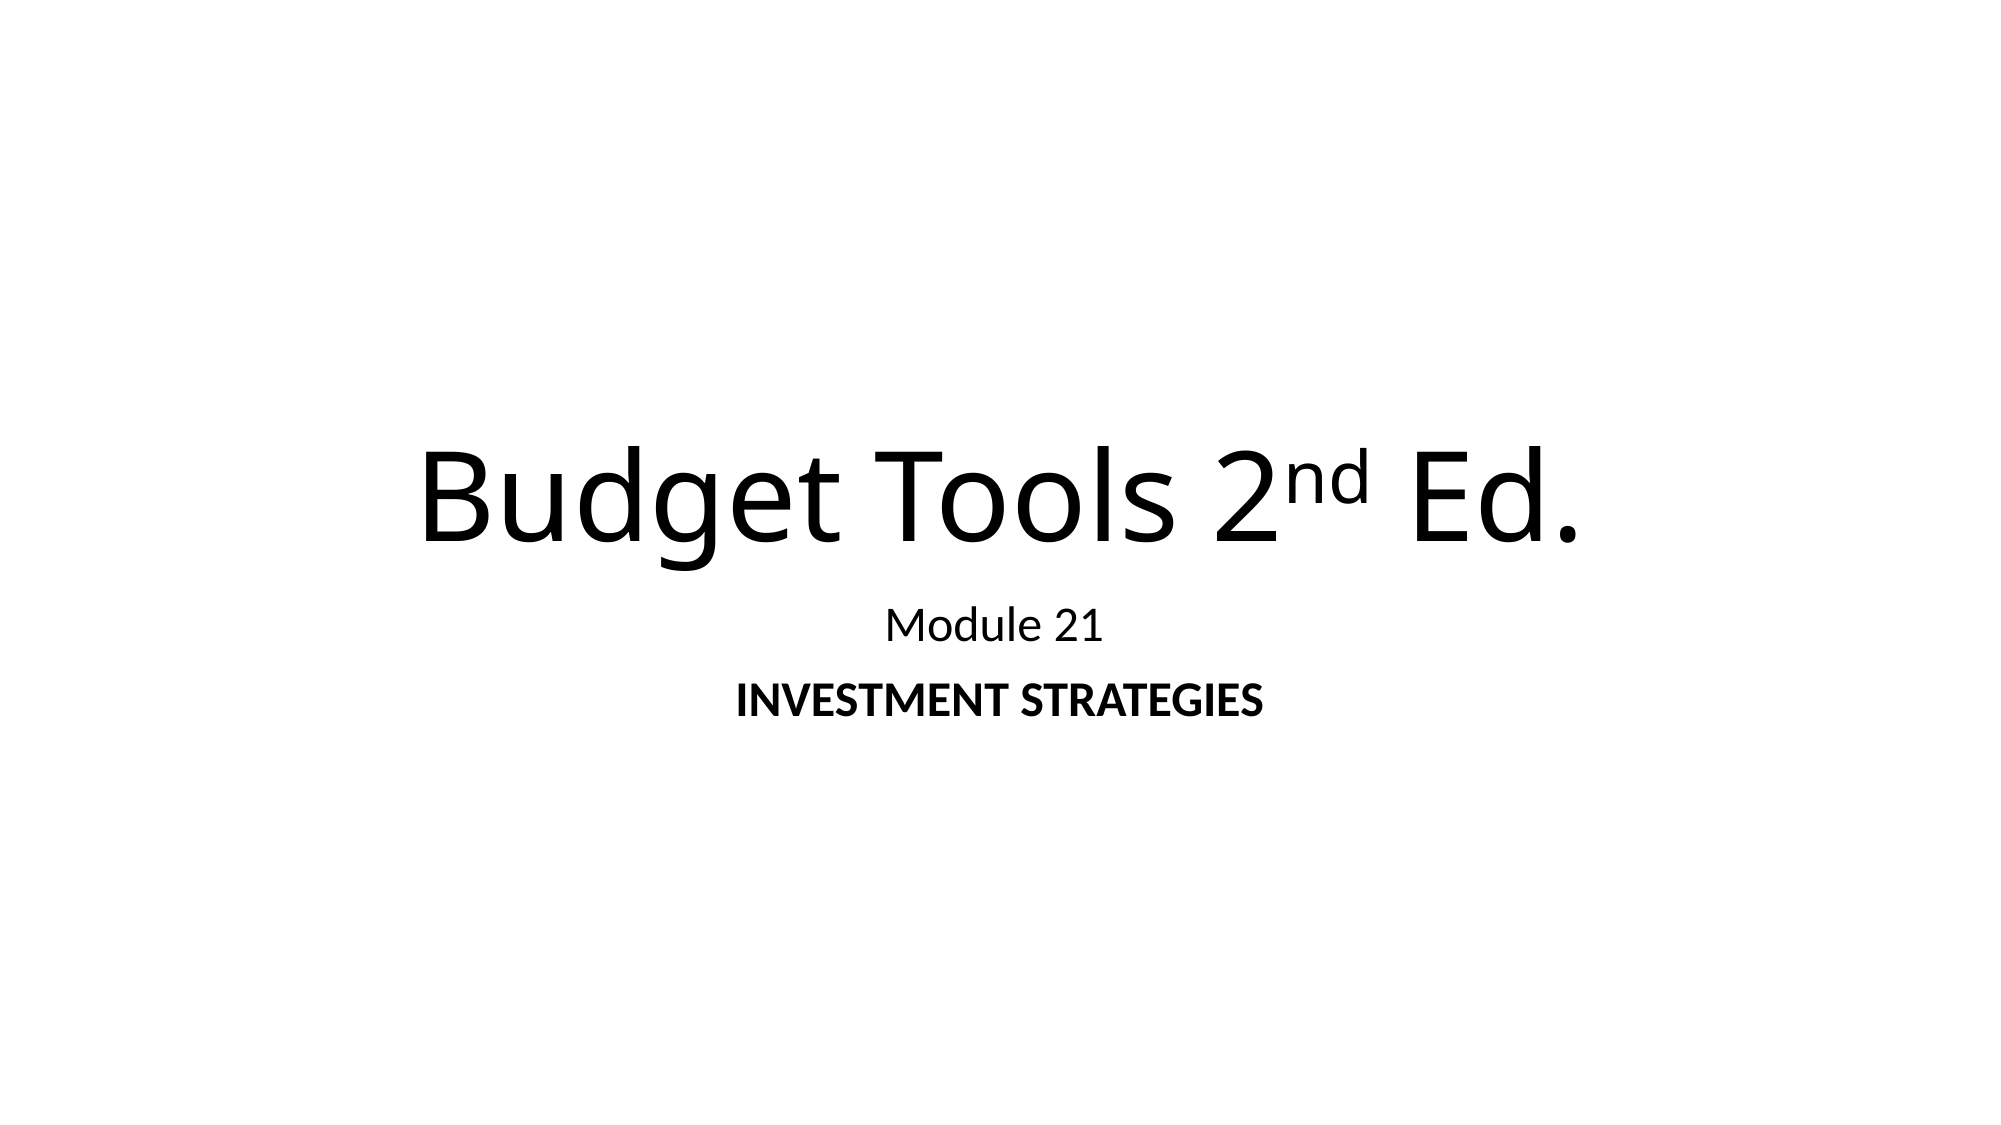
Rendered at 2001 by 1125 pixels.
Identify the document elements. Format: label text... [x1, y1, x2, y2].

title Budget Tools 2nd Ed. [249, 184, 1750, 576]
subtitle Module 21 Investment Strategies [249, 590, 1750, 863]
